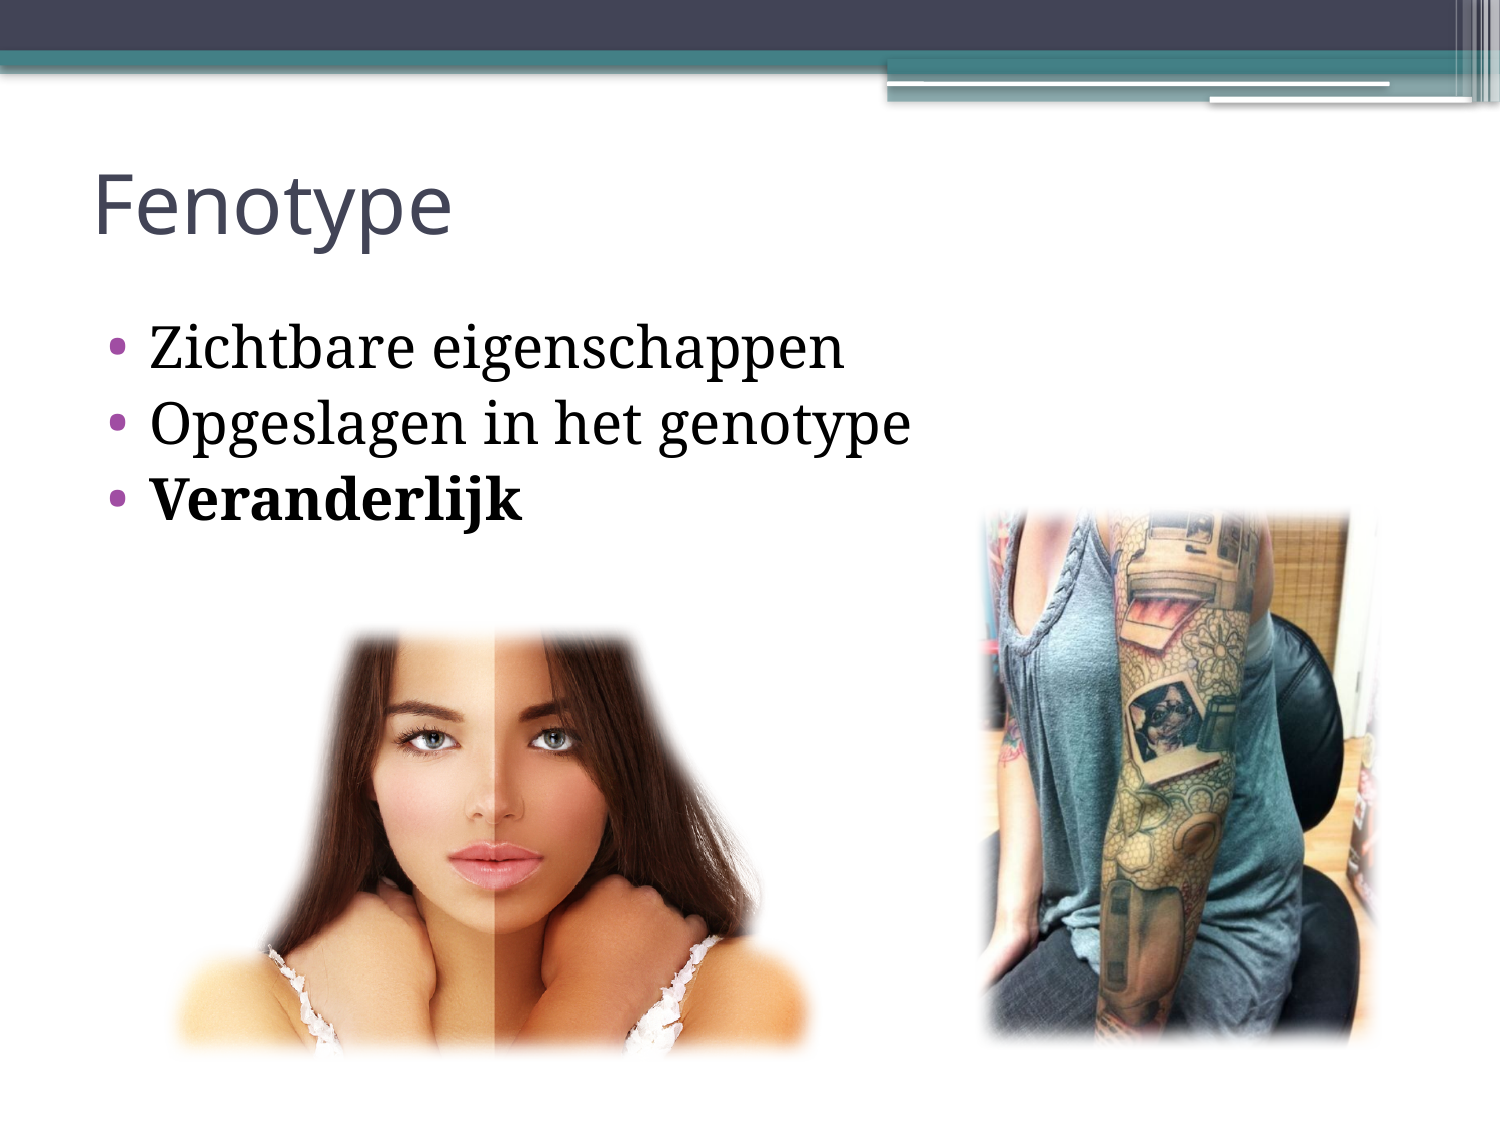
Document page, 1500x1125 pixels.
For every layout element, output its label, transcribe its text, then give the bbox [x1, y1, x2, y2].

picture [974, 503, 1383, 1051]
title Fenotype [76, 113, 1427, 289]
list Zichtbare eigenschappen Opgeslagen in het genotype Veranderlijk [75, 302, 1425, 1079]
picture [159, 621, 826, 1064]
